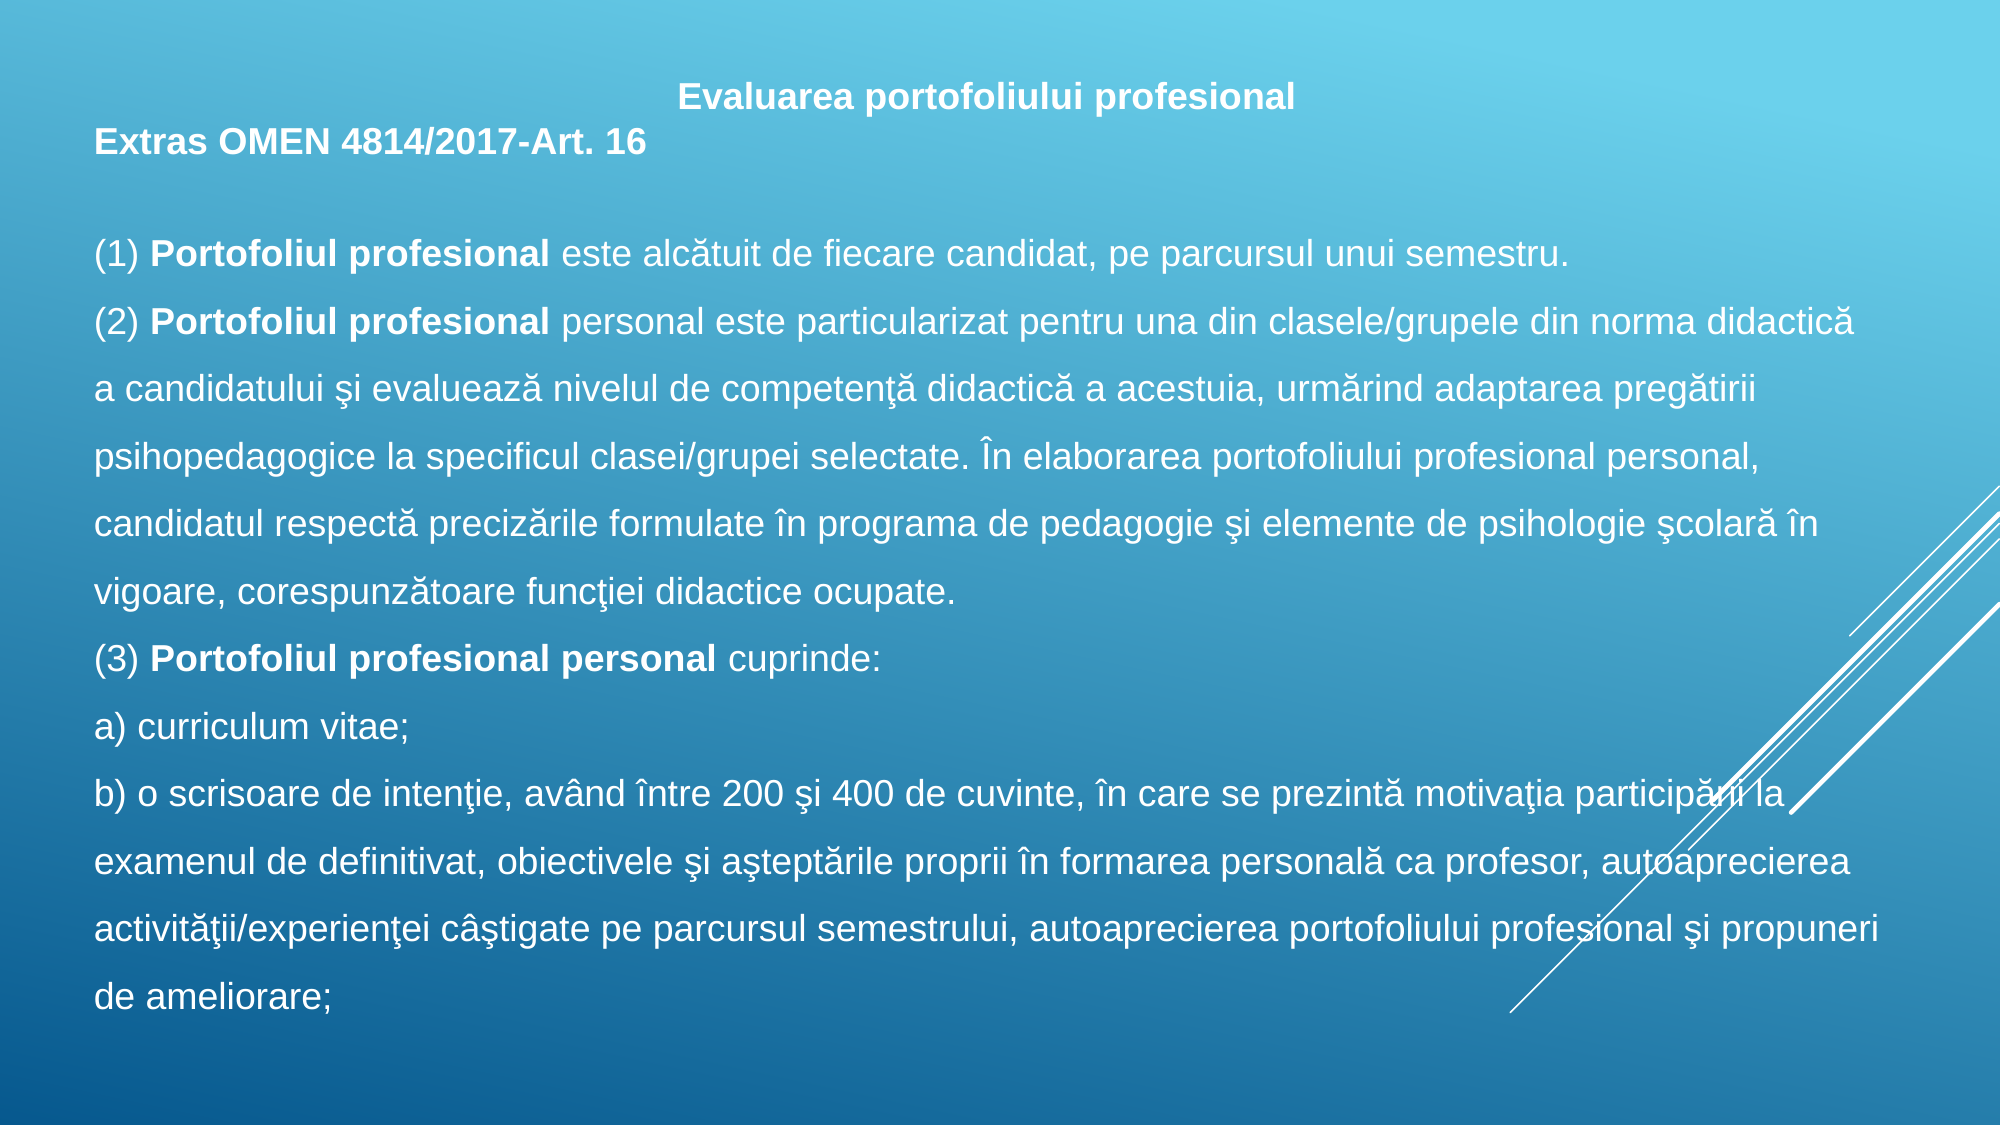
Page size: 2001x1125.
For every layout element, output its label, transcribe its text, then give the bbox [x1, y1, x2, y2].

text_box Evaluarea portofoliului profesional Extras OMEN 4814/2017-Art. 16 (1) Portofoliul profesional este alcătuit de fiecare candidat, pe parcursul unui semestru. (2) Portofoliul profesional personal este particularizat pentru una din clasele/grupele din norma didactică a candidatului şi evaluează nivelul de competenţă didactică a acestuia, urmărind adaptarea pregătirii psihopedagogice la specificul clasei/grupei selectate. În elaborarea portofoliului profesional personal, candidatul respectă precizările formulate în programa de pedagogie şi elemente de psihologie şcolară în vigoare, corespunzătoare funcţiei didactice ocupate. (3) Portofoliul profesional personal cuprinde: a) curriculum vitae; b) o scrisoare de intenţie, având între 200 şi 400 de cuvinte, în care se prezintă motivaţia participării la examenul de definitivat, obiectivele şi aşteptările proprii în formarea personală ca profesor, autoaprecierea activităţii/experienţei câştigate pe parcursul semestrului, autoaprecierea portofoliului profesional şi propuneri de ameliorare; [79, 19, 1895, 1024]
